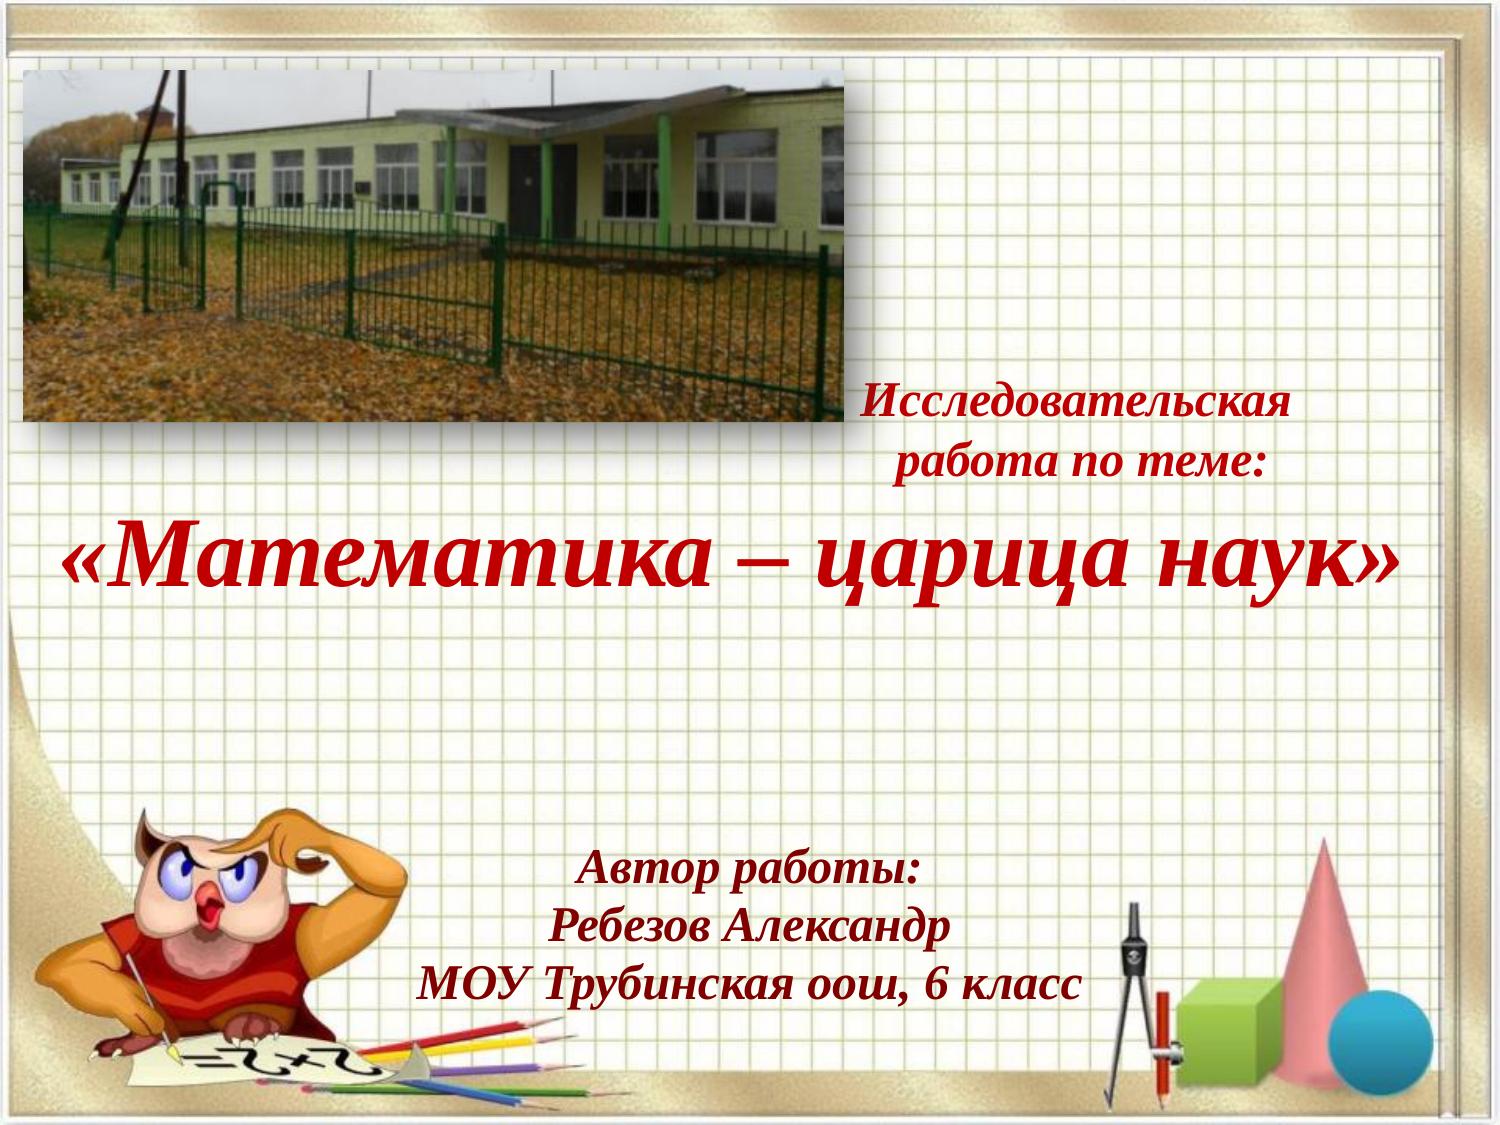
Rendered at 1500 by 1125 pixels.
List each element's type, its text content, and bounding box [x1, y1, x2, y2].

subtitle Автор работы: Ребезов Александр МОУ Трубинская оош, 6 класс [304, 837, 1196, 1125]
title Исследовательская работа по теме: «Математика – царица наук» [34, 175, 1430, 798]
picture [0, 0, 1500, 1125]
